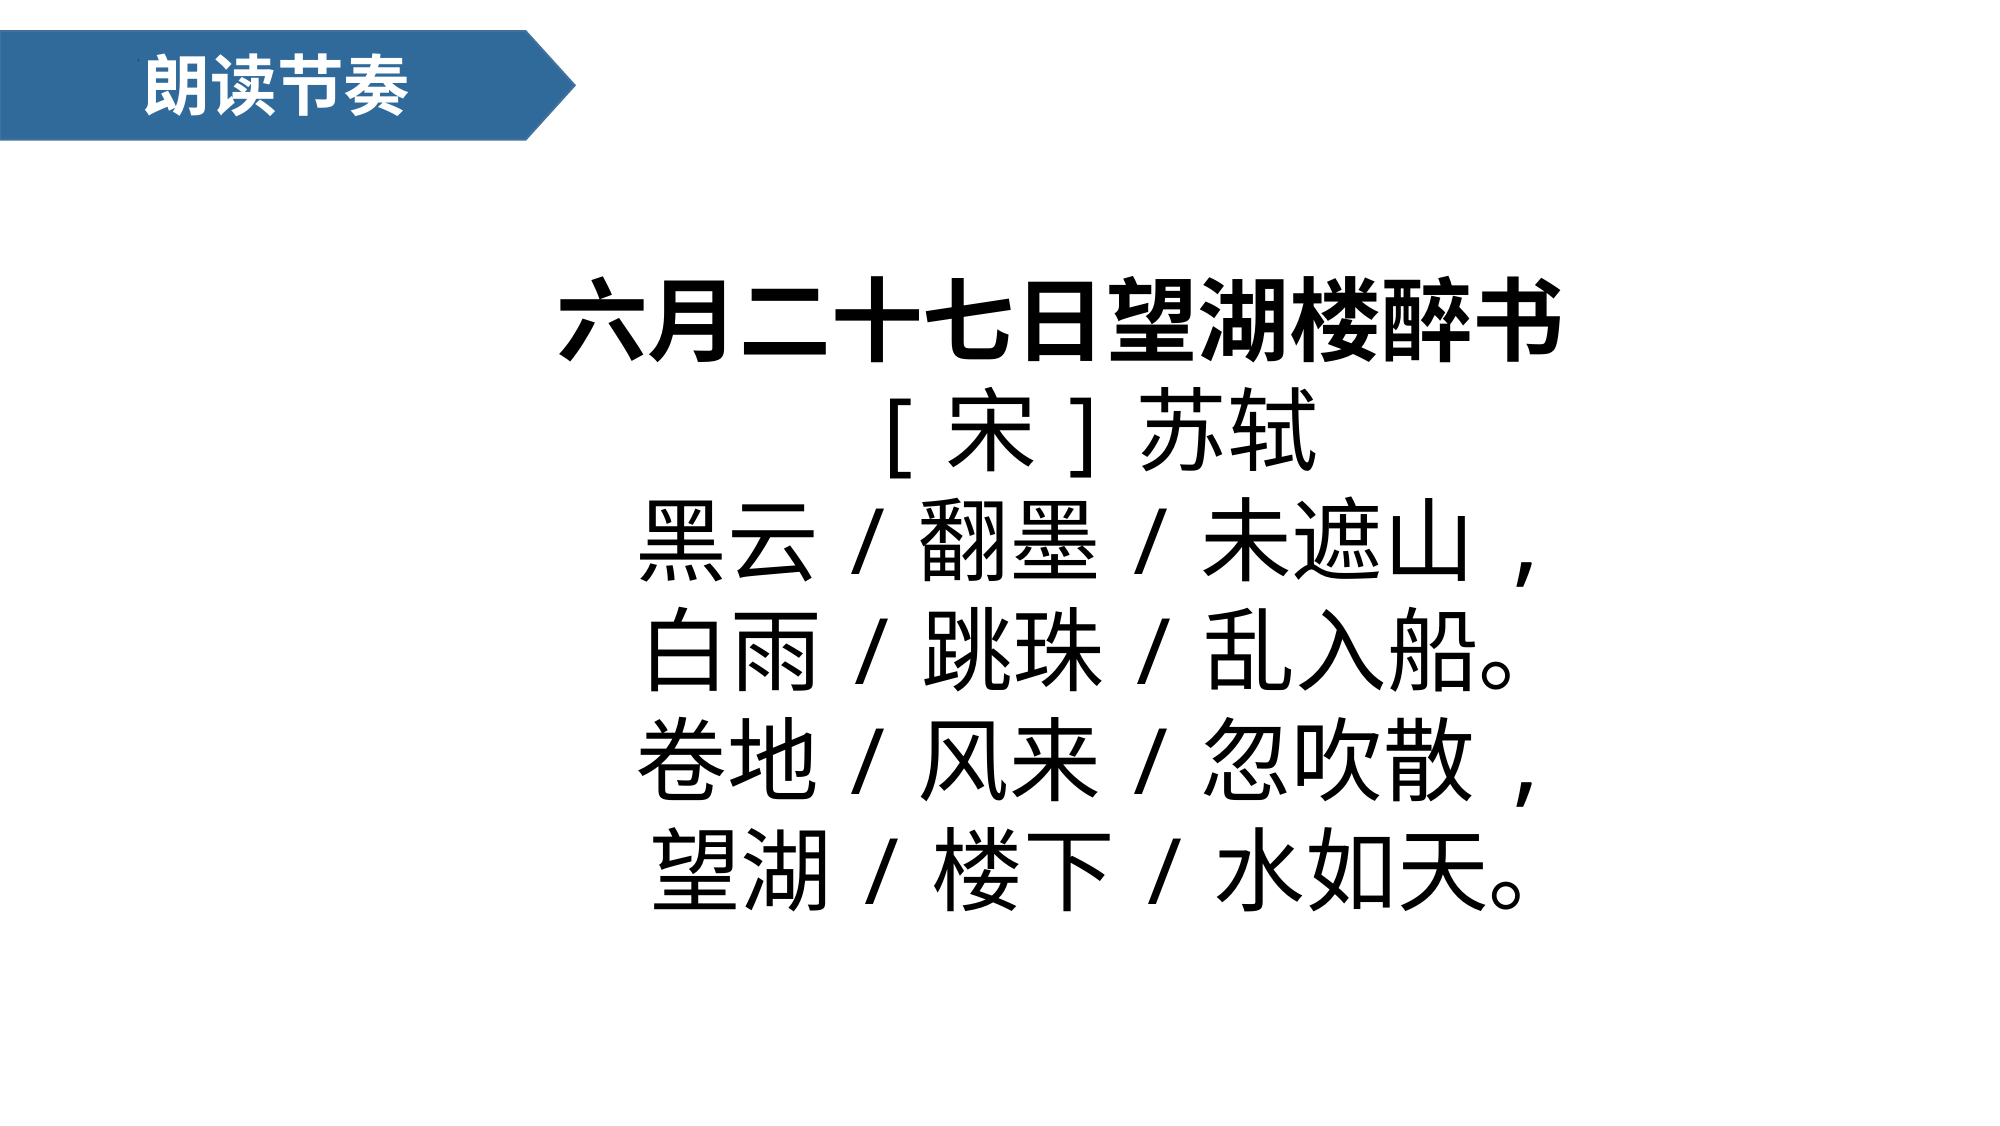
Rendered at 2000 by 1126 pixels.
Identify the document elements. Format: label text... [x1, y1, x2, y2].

text_box 六月二十七日望湖楼醉书 [宋]苏轼 黑云/翻墨/未遮山, 白雨/跳珠/乱入船。 卷地/风来/忽吹散, 望湖/楼下/水如天。 [538, 254, 1650, 932]
text_box 朗读节奏 [125, 42, 540, 125]
